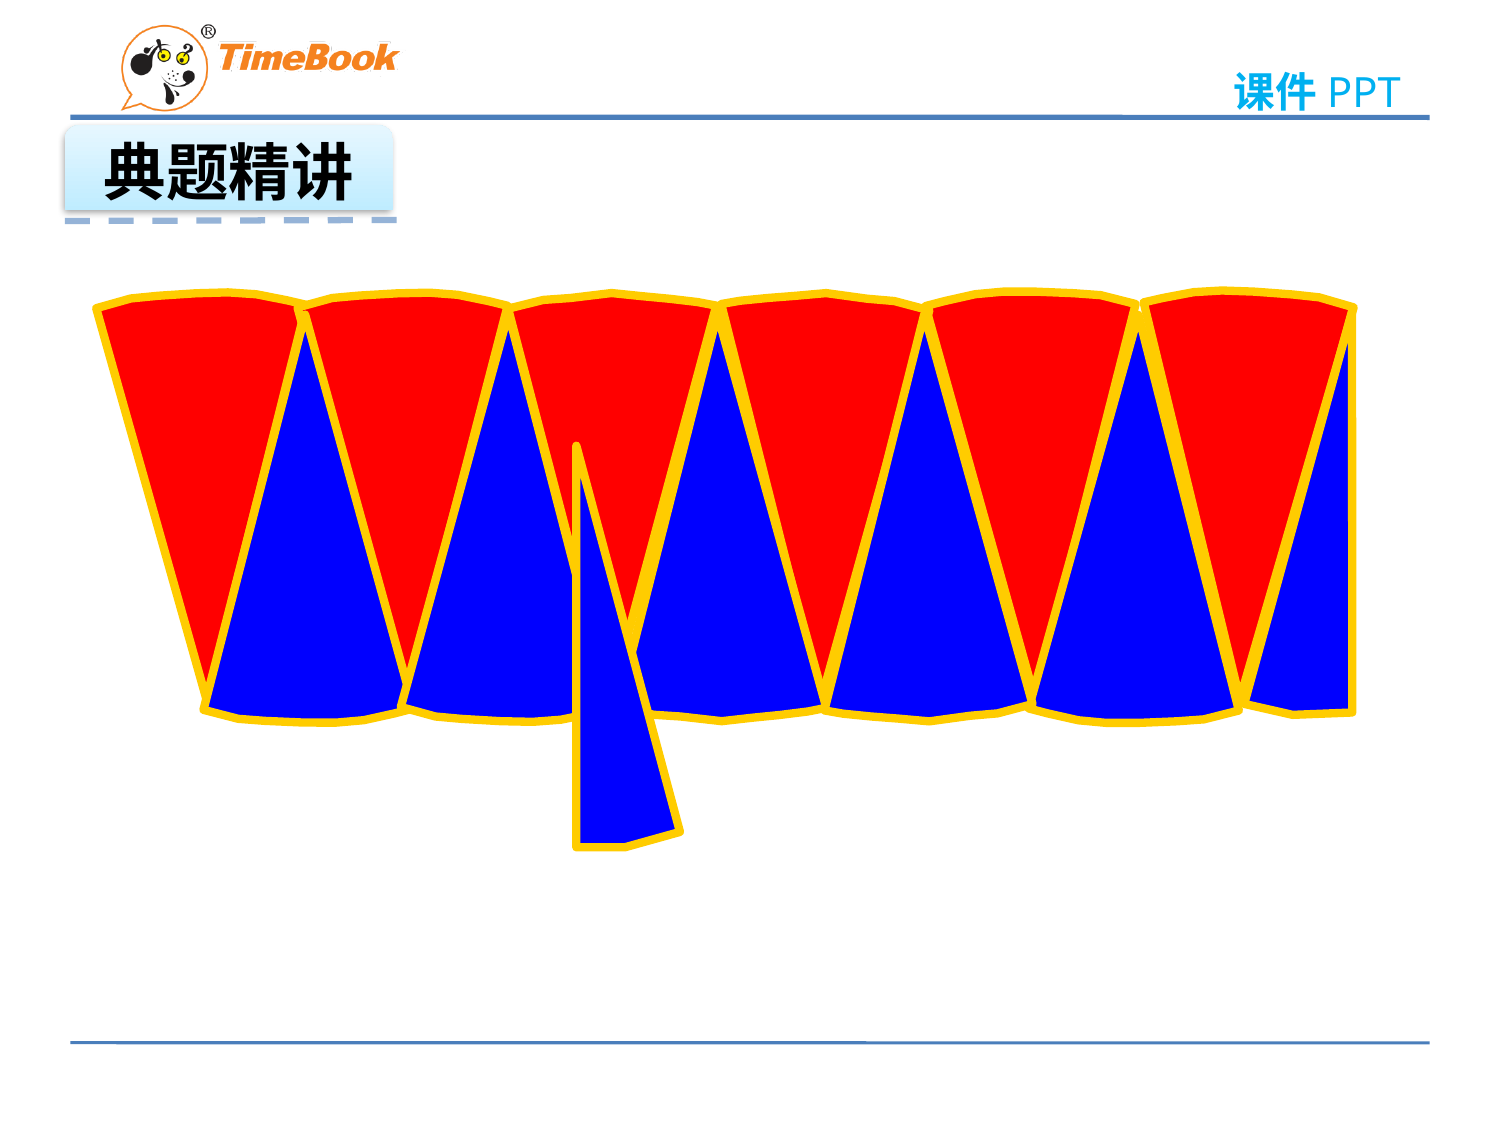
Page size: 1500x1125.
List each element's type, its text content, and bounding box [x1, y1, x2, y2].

picture [118, 22, 408, 113]
text_box [400, 690, 576, 722]
text_box [824, 690, 1033, 722]
text_box [1028, 690, 1239, 723]
text_box [203, 690, 408, 723]
text_box [576, 690, 680, 848]
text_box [147, 270, 1302, 682]
text_box 典题精讲 [64, 124, 394, 212]
text_box [643, 690, 826, 722]
text_box [1244, 311, 1353, 715]
